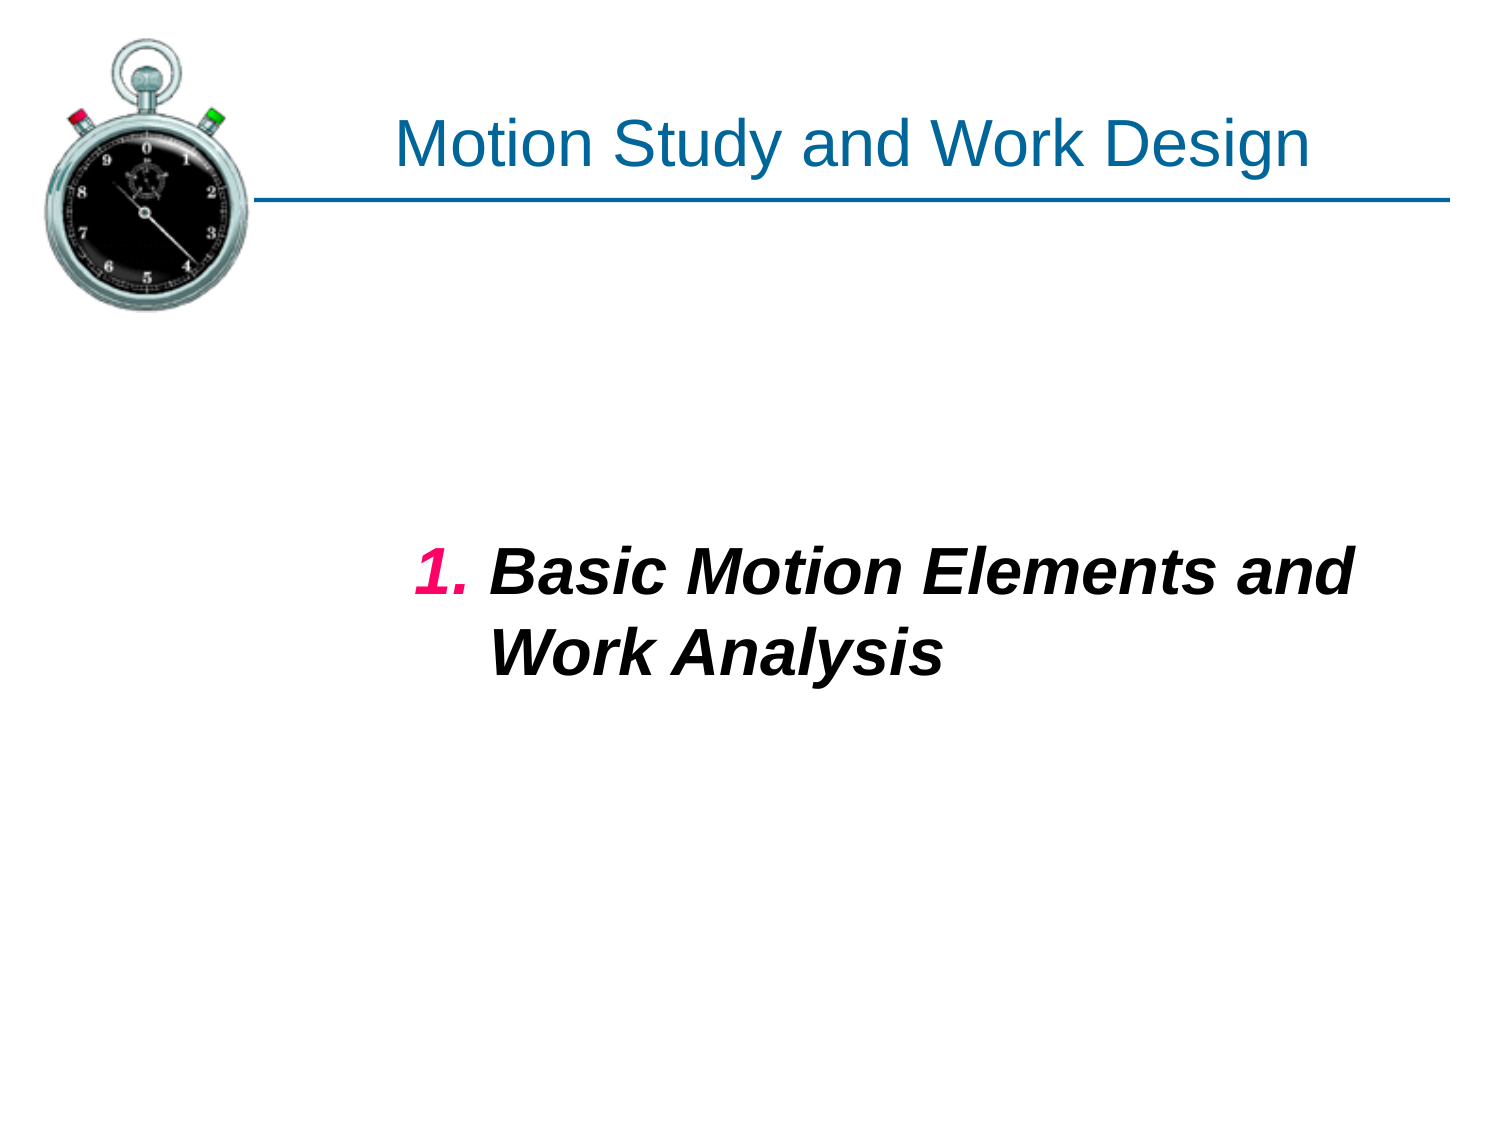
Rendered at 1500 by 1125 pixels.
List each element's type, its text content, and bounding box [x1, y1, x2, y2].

title Motion Study and Work Design [275, 37, 1450, 188]
list Basic Motion Elements and Work Analysis [399, 237, 1450, 975]
picture [37, 37, 254, 313]
